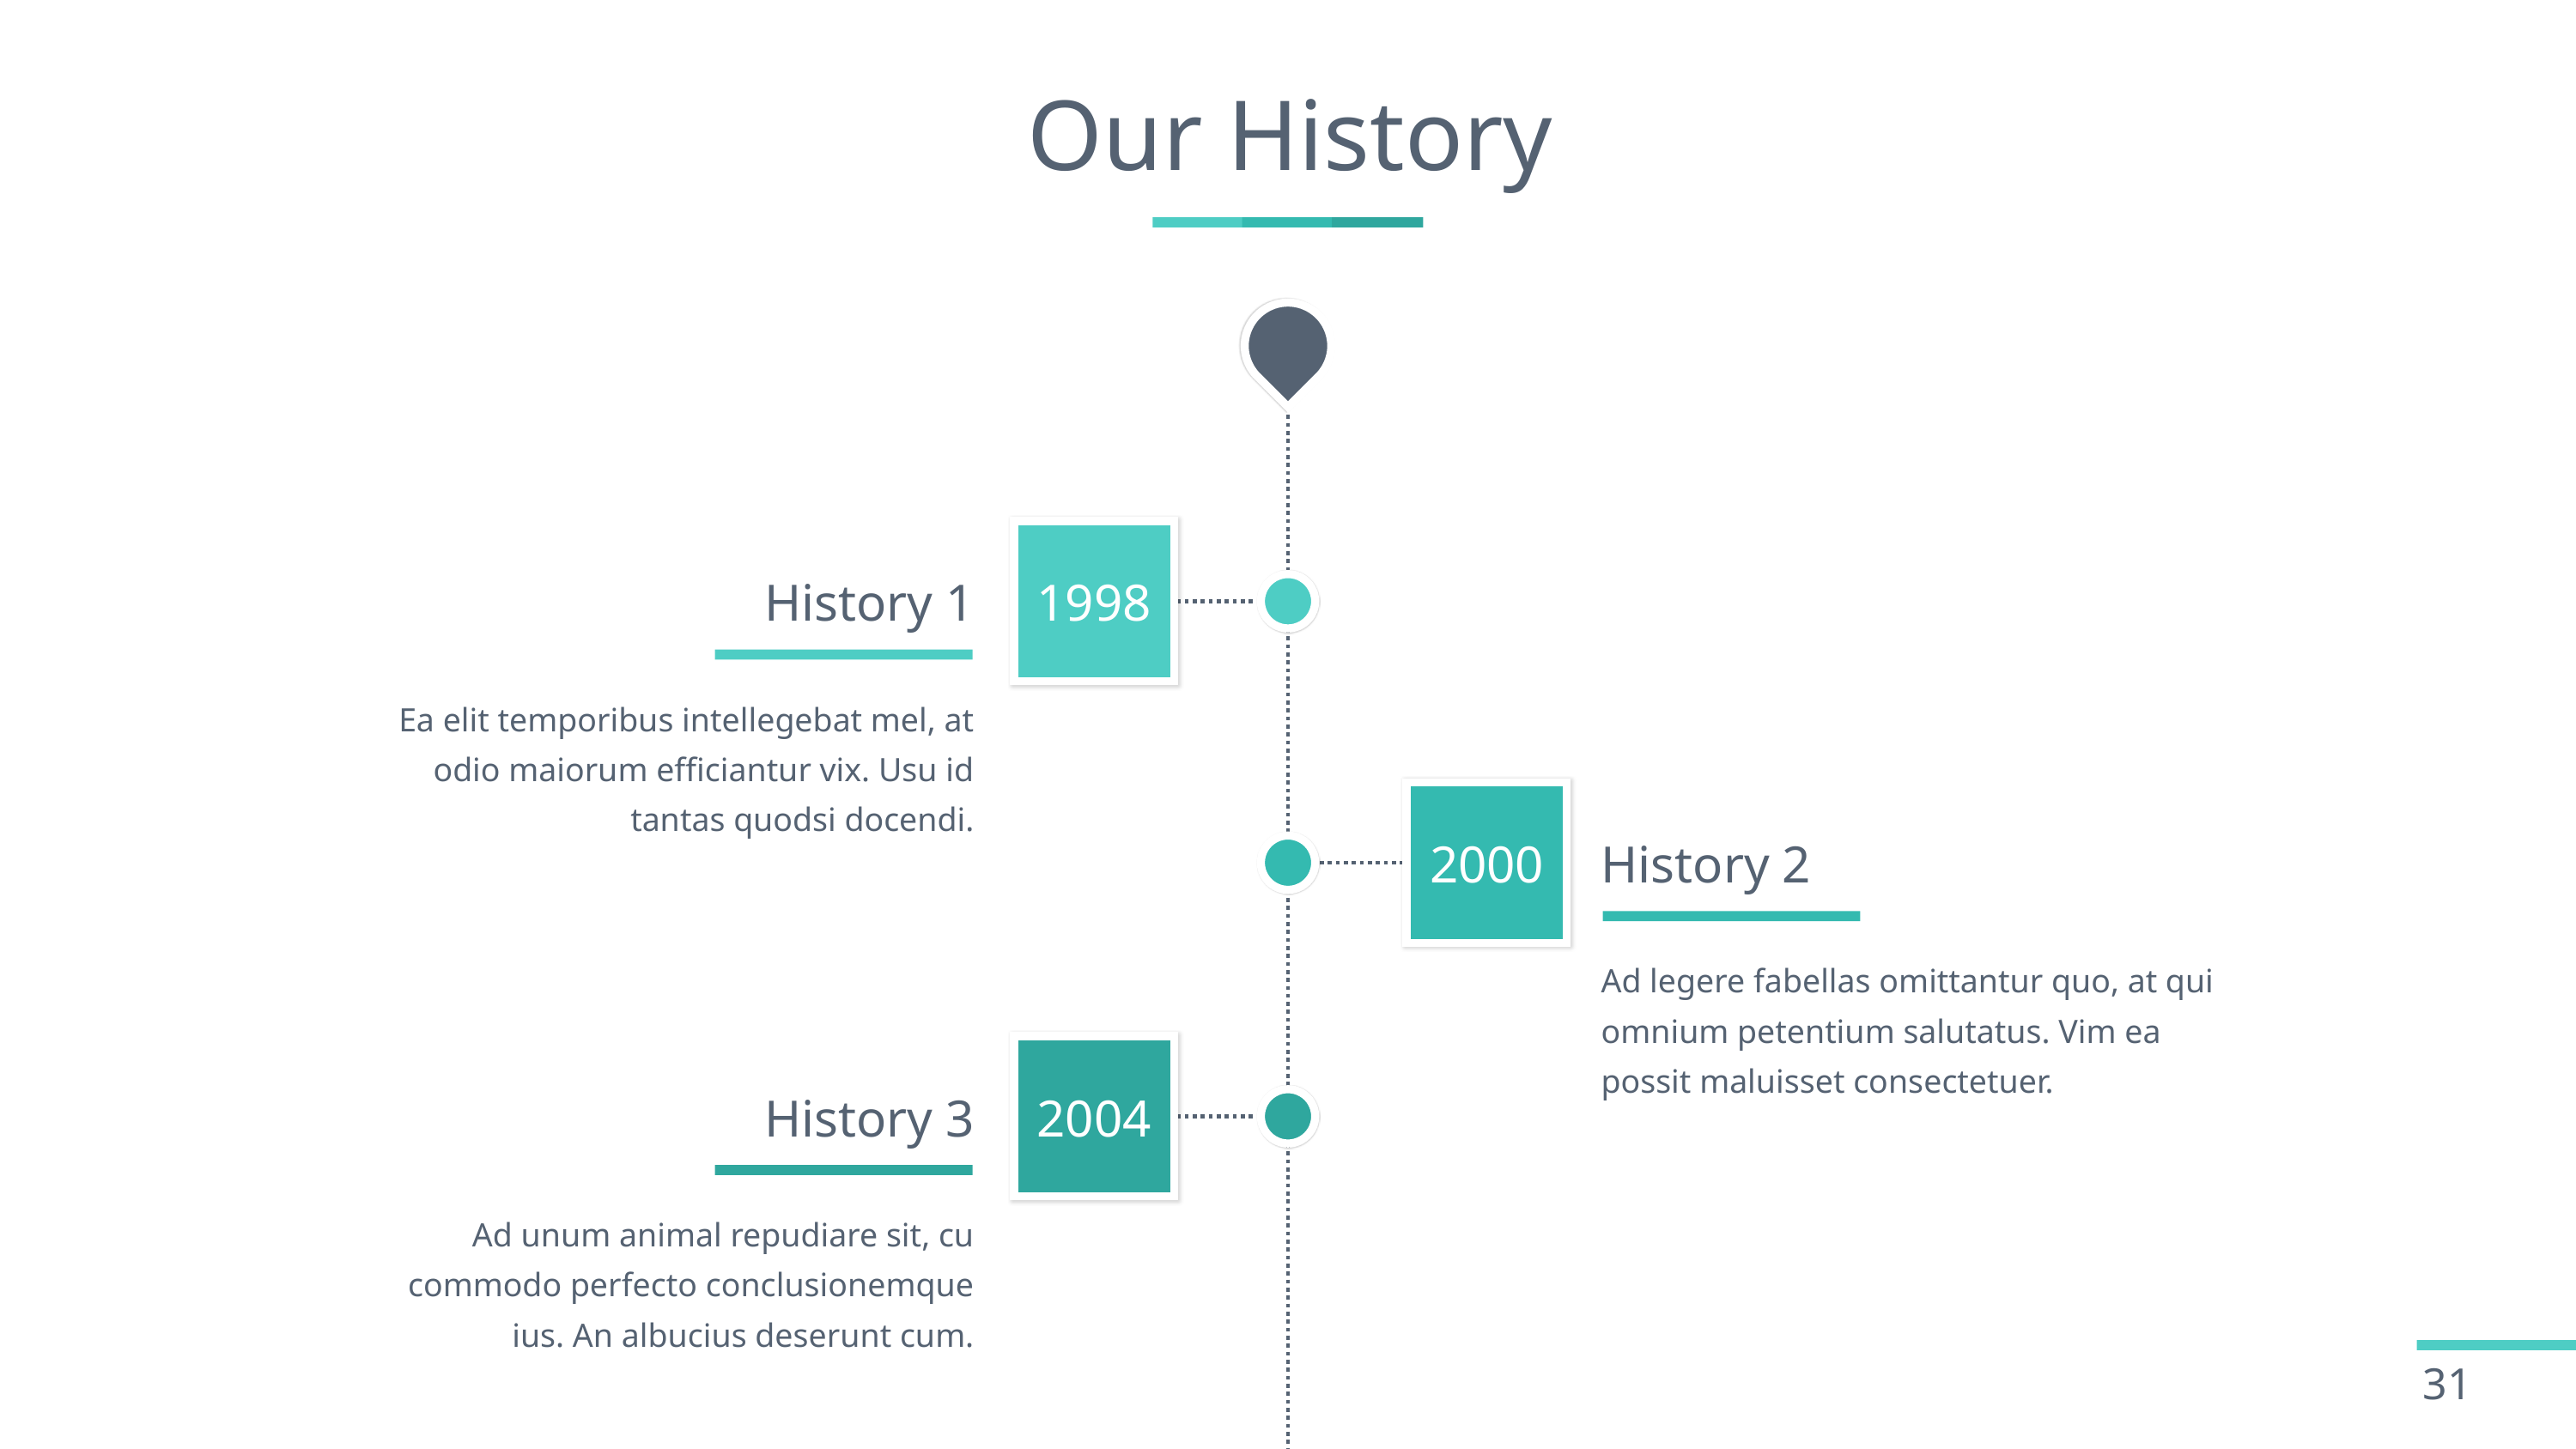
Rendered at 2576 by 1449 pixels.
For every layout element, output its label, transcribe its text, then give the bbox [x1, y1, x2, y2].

list 2004 [1011, 1064, 1177, 1169]
slide_number 31 [2409, 1351, 2576, 1421]
title Our History [69, 49, 2512, 230]
list Ea elit temporibus intellegebat mel, at odio maiorum efficiantur vix. Usu id tantas quodsi docendi. [337, 681, 987, 890]
list 1998 [1011, 549, 1177, 654]
list History 3 [337, 1064, 987, 1169]
list Ad legere fabellas omittantur quo, at qui omnium petentium salutatus. Vim ea possit maluisset consectetuer. [1588, 943, 2238, 1151]
list Ad unum animal repudiare sit, cu commodo perfecto conclusionemque ius. An albucius deserunt cum. [337, 1196, 987, 1405]
list 2000 [1403, 809, 1570, 916]
list History 1 [337, 549, 987, 654]
list History 2 [1588, 809, 2238, 916]
